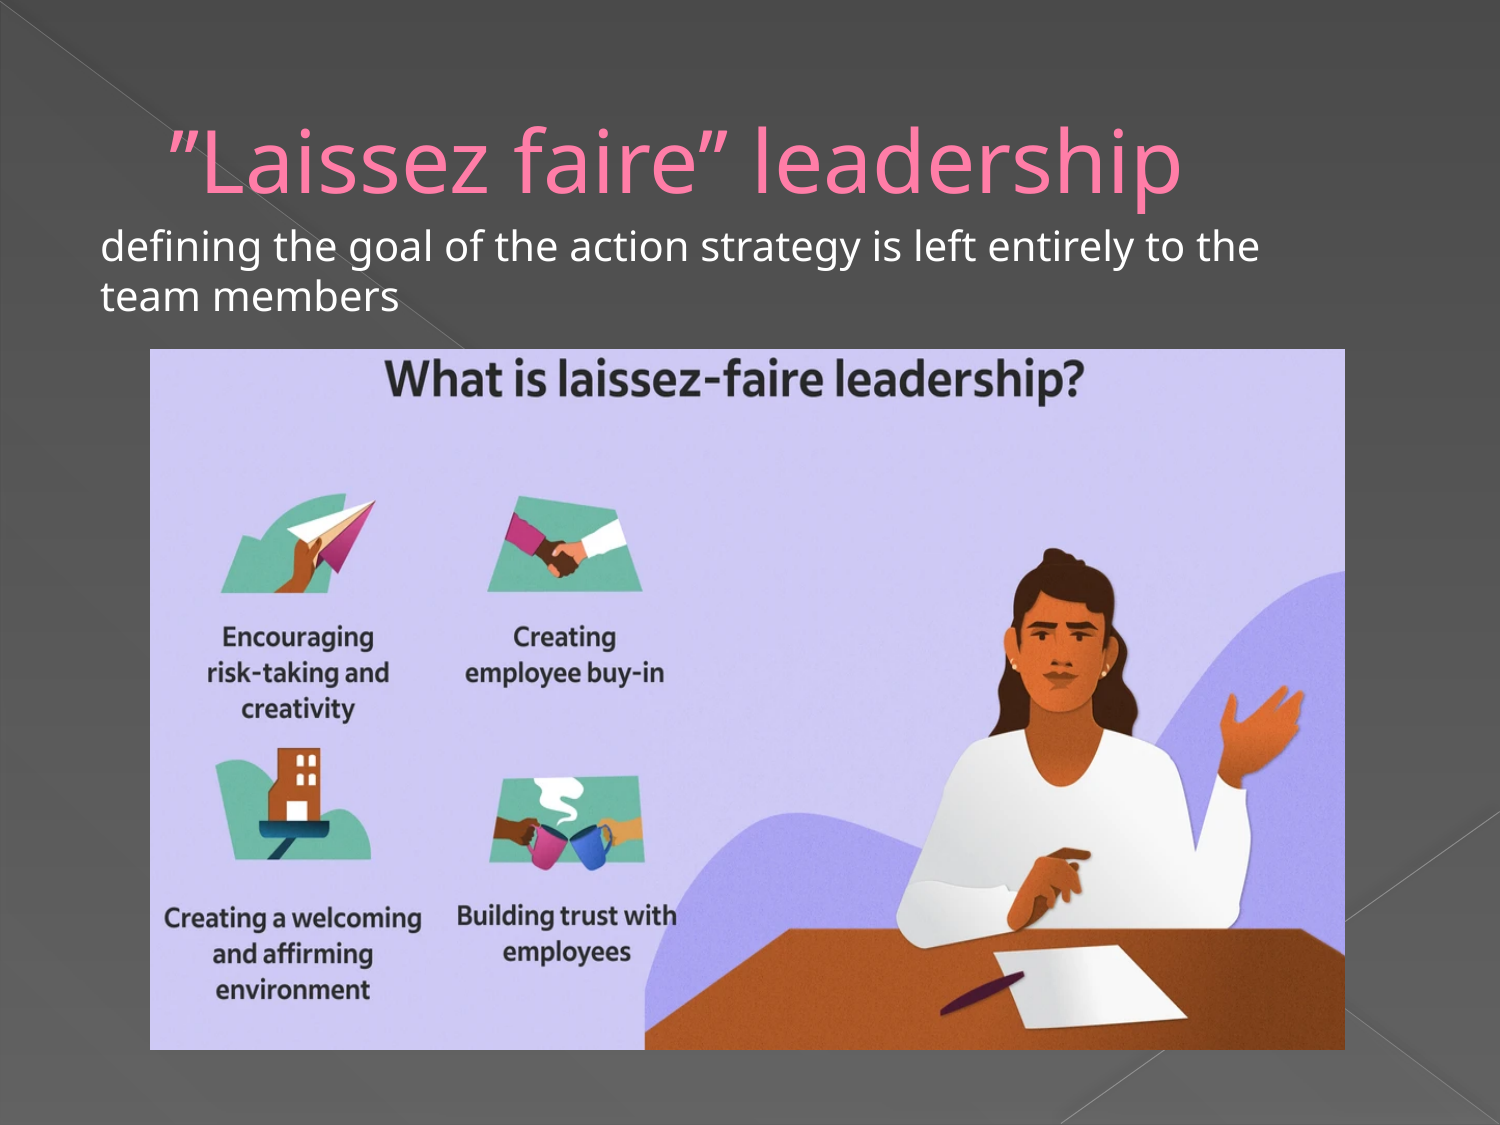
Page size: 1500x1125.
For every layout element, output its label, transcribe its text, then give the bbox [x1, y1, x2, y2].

picture [149, 349, 1345, 1051]
title ’’Laissez faire’’ leadership [75, 43, 1425, 274]
list defining the goal of the action strategy is left entirely to the team members [75, 212, 1288, 913]
